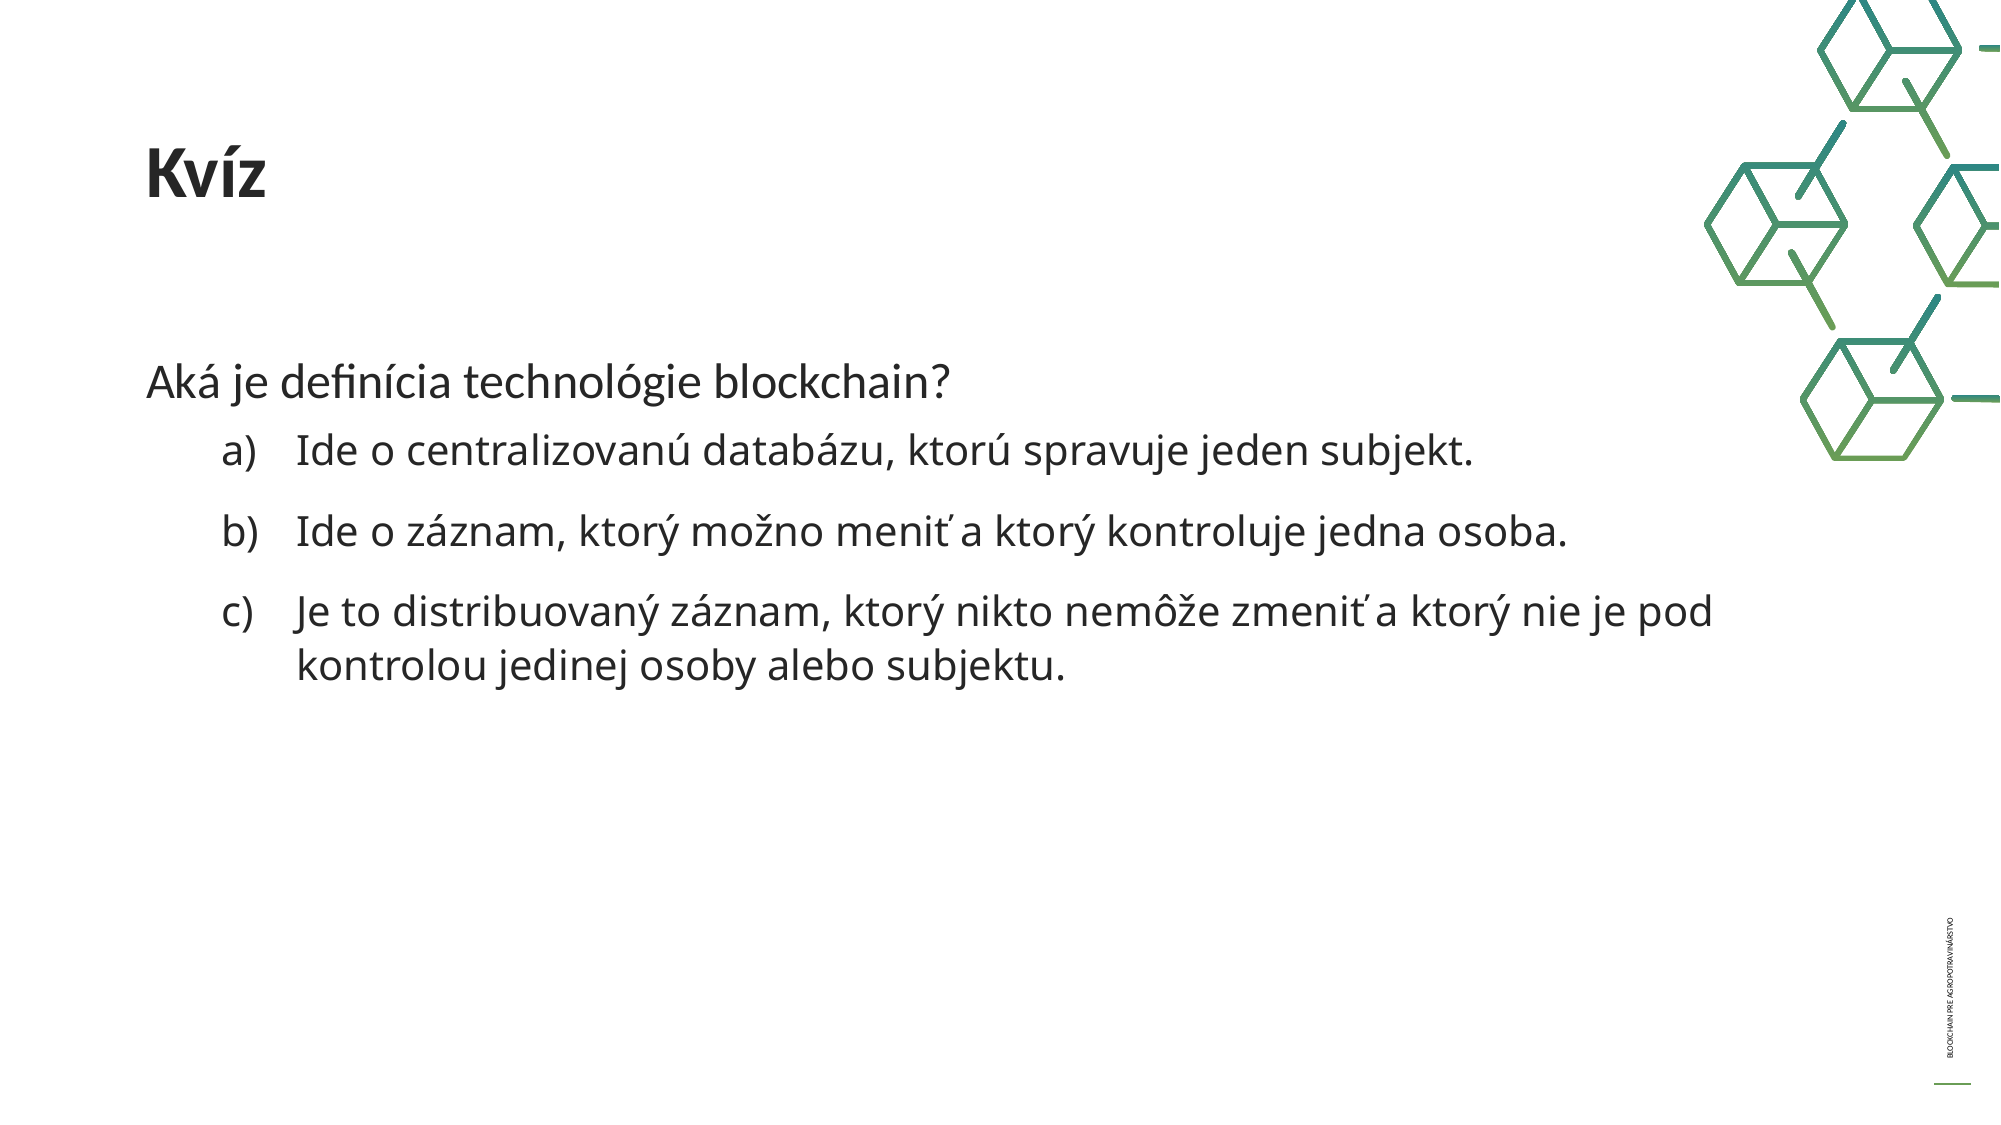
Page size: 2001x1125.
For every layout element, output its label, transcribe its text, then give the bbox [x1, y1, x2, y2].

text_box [1703, 0, 2000, 462]
list Kvíz [130, 124, 1698, 337]
list Aká je definícia technológie blockchain? Ide o centralizovanú databázu, ktorú spravuje jeden subjekt. Ide o záznam, ktorý možno meniť a ktorý kontroluje jedna osoba. Je to distribuovaný záznam, ktorý nikto nemôže zmeniť a ktorý nie je pod kontrolou jedinej osoby alebo subjektu. [130, 348, 1869, 1035]
